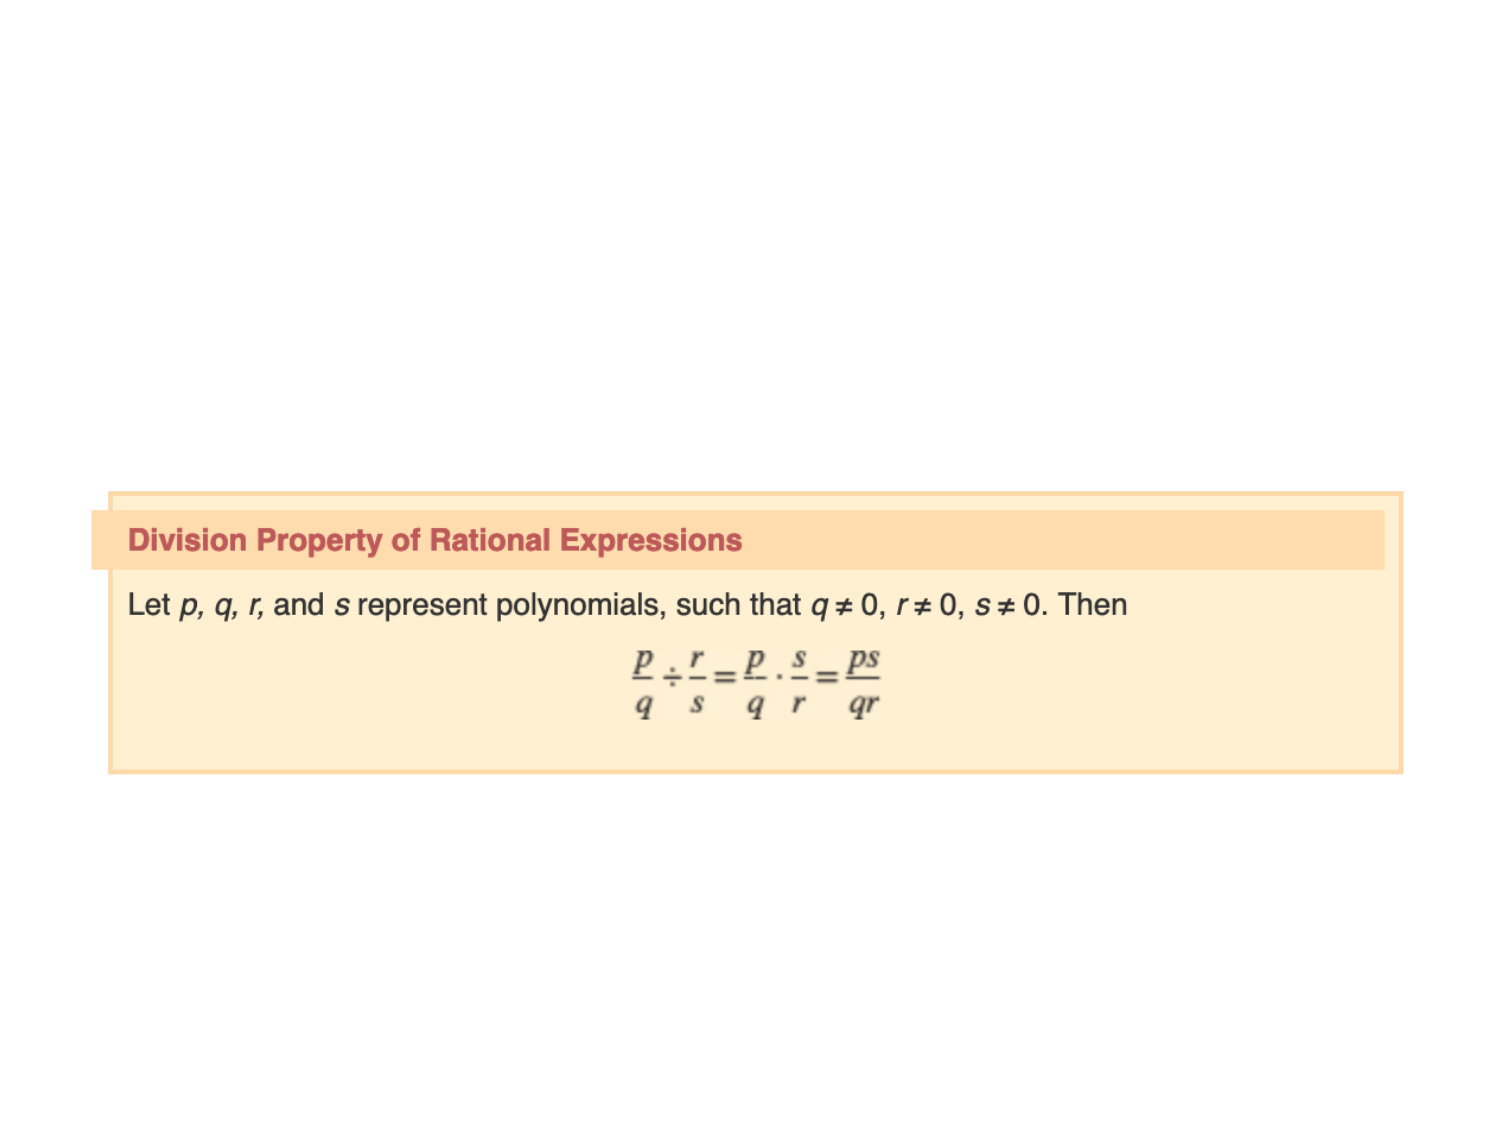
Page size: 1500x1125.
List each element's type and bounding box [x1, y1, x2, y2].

list [74, 262, 1426, 1006]
